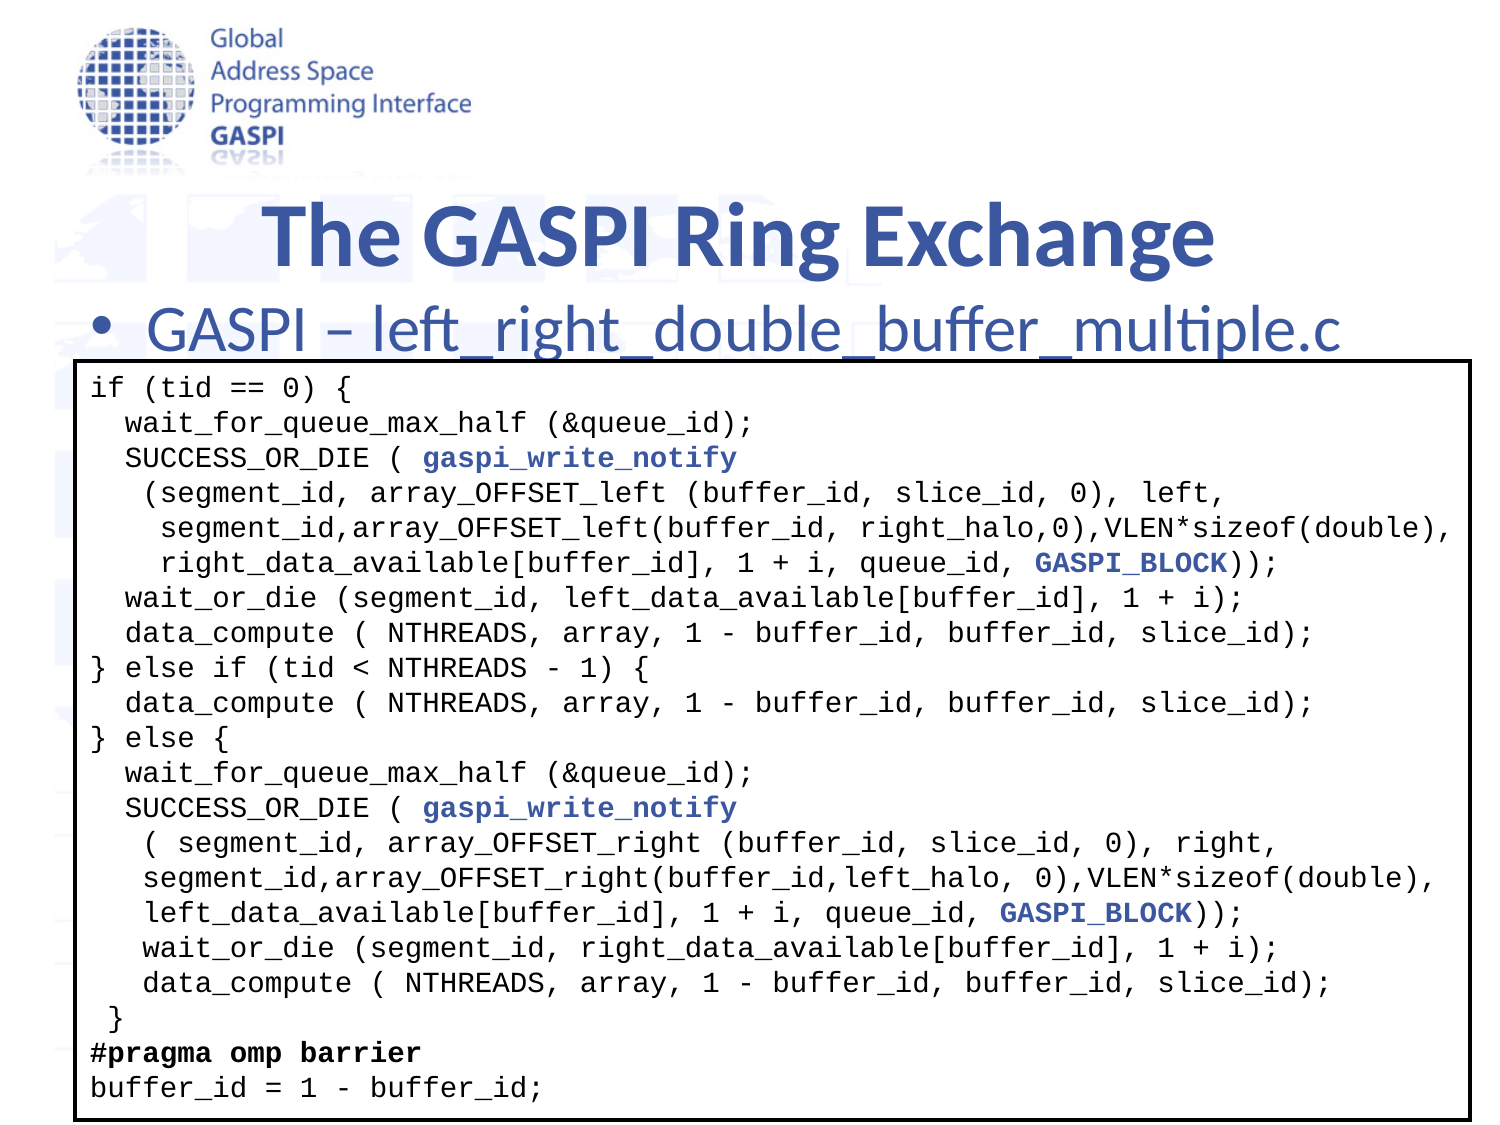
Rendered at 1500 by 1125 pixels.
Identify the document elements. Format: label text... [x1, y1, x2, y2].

title The GASPI Ring Exchange [74, 148, 1426, 276]
picture [0, 0, 1500, 1070]
text_box if (tid == 0) { wait_for_queue_max_half (&queue_id); SUCCESS_OR_DIE ( gaspi_write_notify (segment_id, array_OFFSET_left (buffer_id, slice_id, 0), left, segment_id,array_OFFSET_left(buffer_id, right_halo,0),VLEN*sizeof(double), right_data_available[buffer_id], 1 + i, queue_id, GASPI_BLOCK)); wait_or_die (segment_id, left_data_available[buffer_id], 1 + i); data_compute ( NTHREADS, array, 1 - buffer_id, buffer_id, slice_id); } else if (tid < NTHREADS - 1) { data_compute ( NTHREADS, array, 1 - buffer_id, buffer_id, slice_id); } else { wait_for_queue_max_half (&queue_id); SUCCESS_OR_DIE ( gaspi_write_notify ( segment_id, array_OFFSET_right (buffer_id, slice_id, 0), right, segment_id,array_OFFSET_right(buffer_id,left_halo, 0),VLEN*sizeof(double), left_data_available[buffer_id], 1 + i, queue_id, GASPI_BLOCK)); wait_or_die (segment_id, right_data_available[buffer_id], 1 + i); data_compute ( NTHREADS, array, 1 - buffer_id, buffer_id, slice_id); } #pragma omp barrier buffer_id = 1 - buffer_id; [73, 359, 1472, 1122]
list GASPI – left_right_double_buffer_multiple.c [74, 276, 1426, 359]
